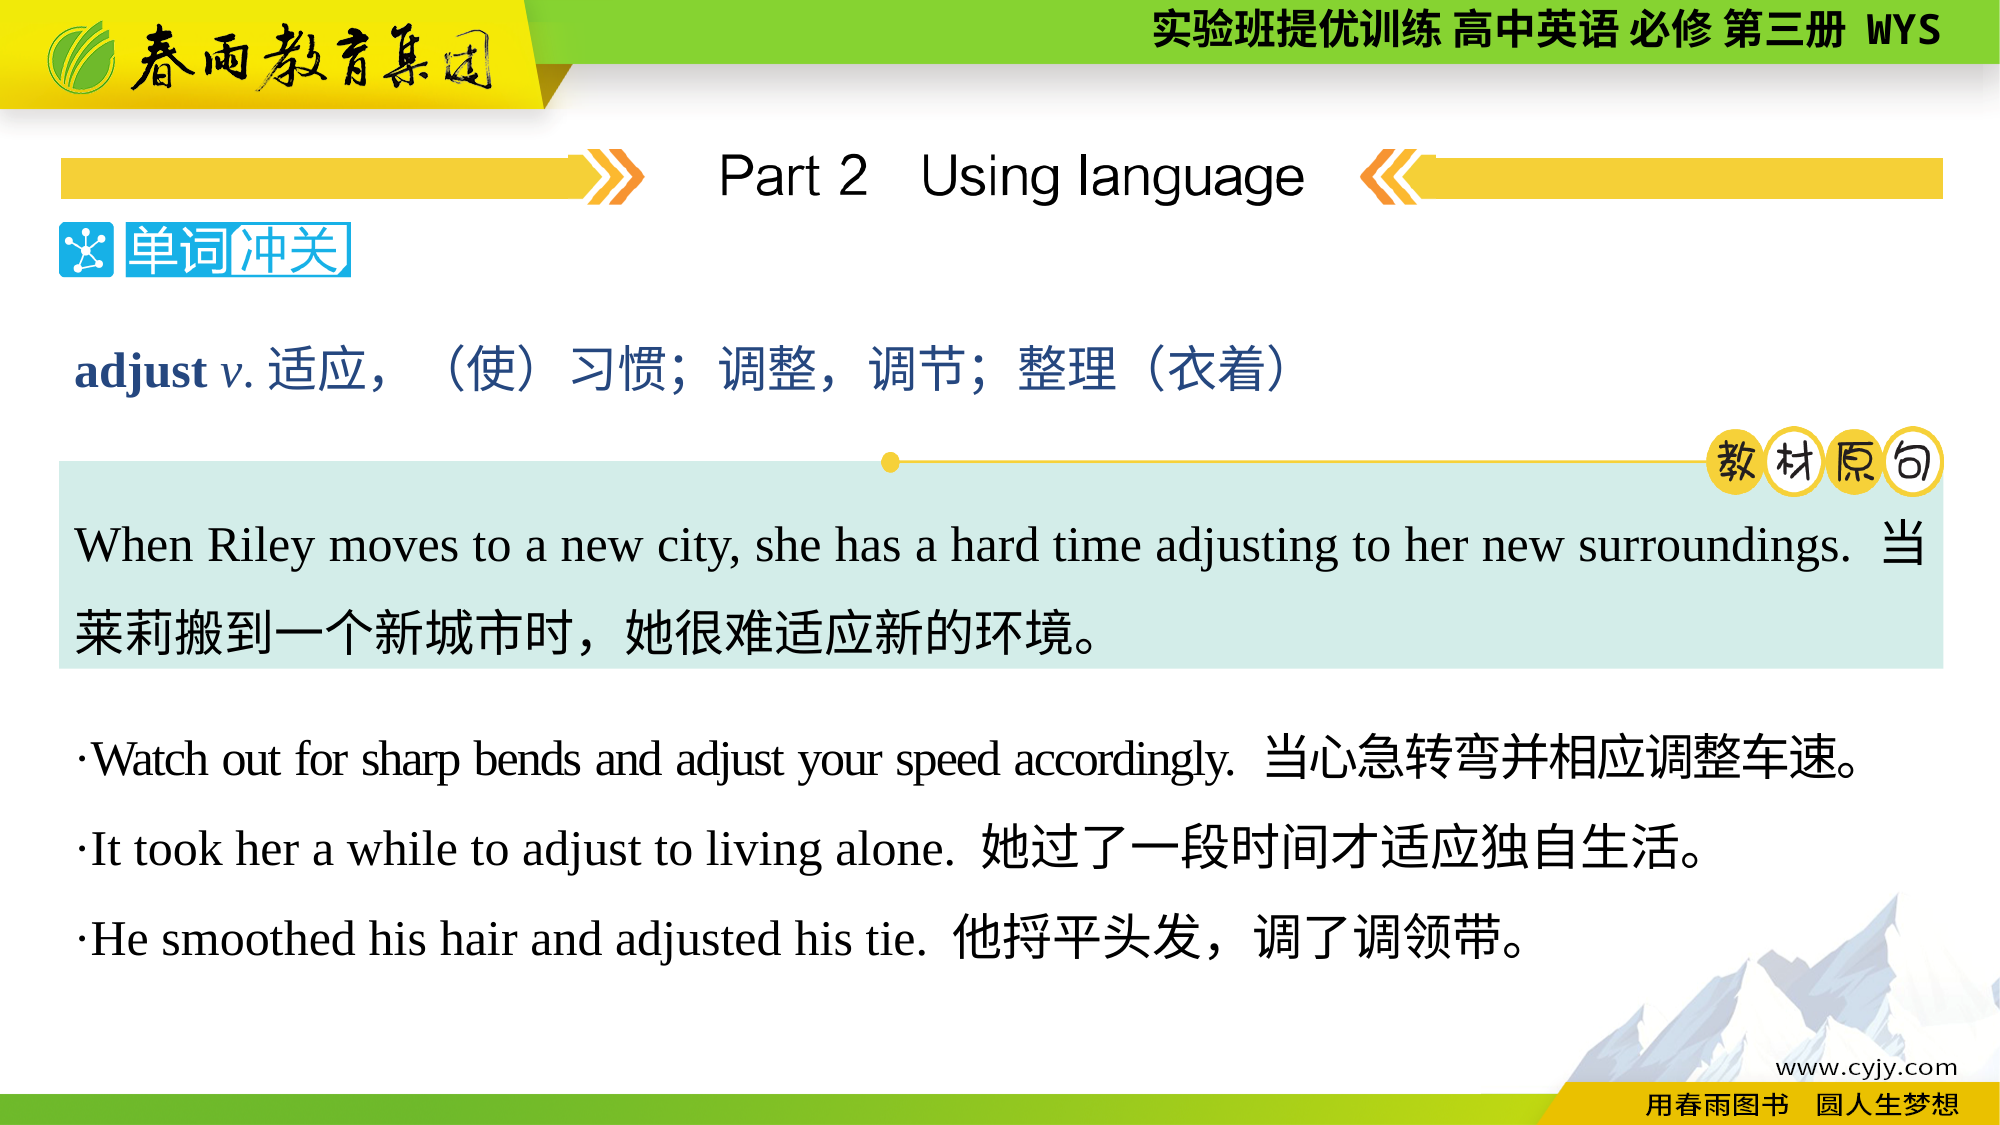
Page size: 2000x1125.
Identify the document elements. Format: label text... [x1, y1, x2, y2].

text_box When Riley moves to a new city, she has a hard time adjusting to her new surroundings. 当莱莉搬到一个新城市时，她很难适应新的环境。 [59, 461, 1944, 669]
picture [0, 0, 2000, 1125]
list adjust v.适应，（使）习惯；调整，调节；整理（衣着） [59, 300, 1944, 395]
text_box ·Watch out for sharp bends and adjust your speed accordingly. 当心急转弯并相应调整车速。 ·It took her a while to adjust to living alone. 她过了一段时间才适应独自生活。 ·He smoothed his hair and adjusted his tie. 他捋平头发，调了调领带。 [59, 688, 1944, 973]
